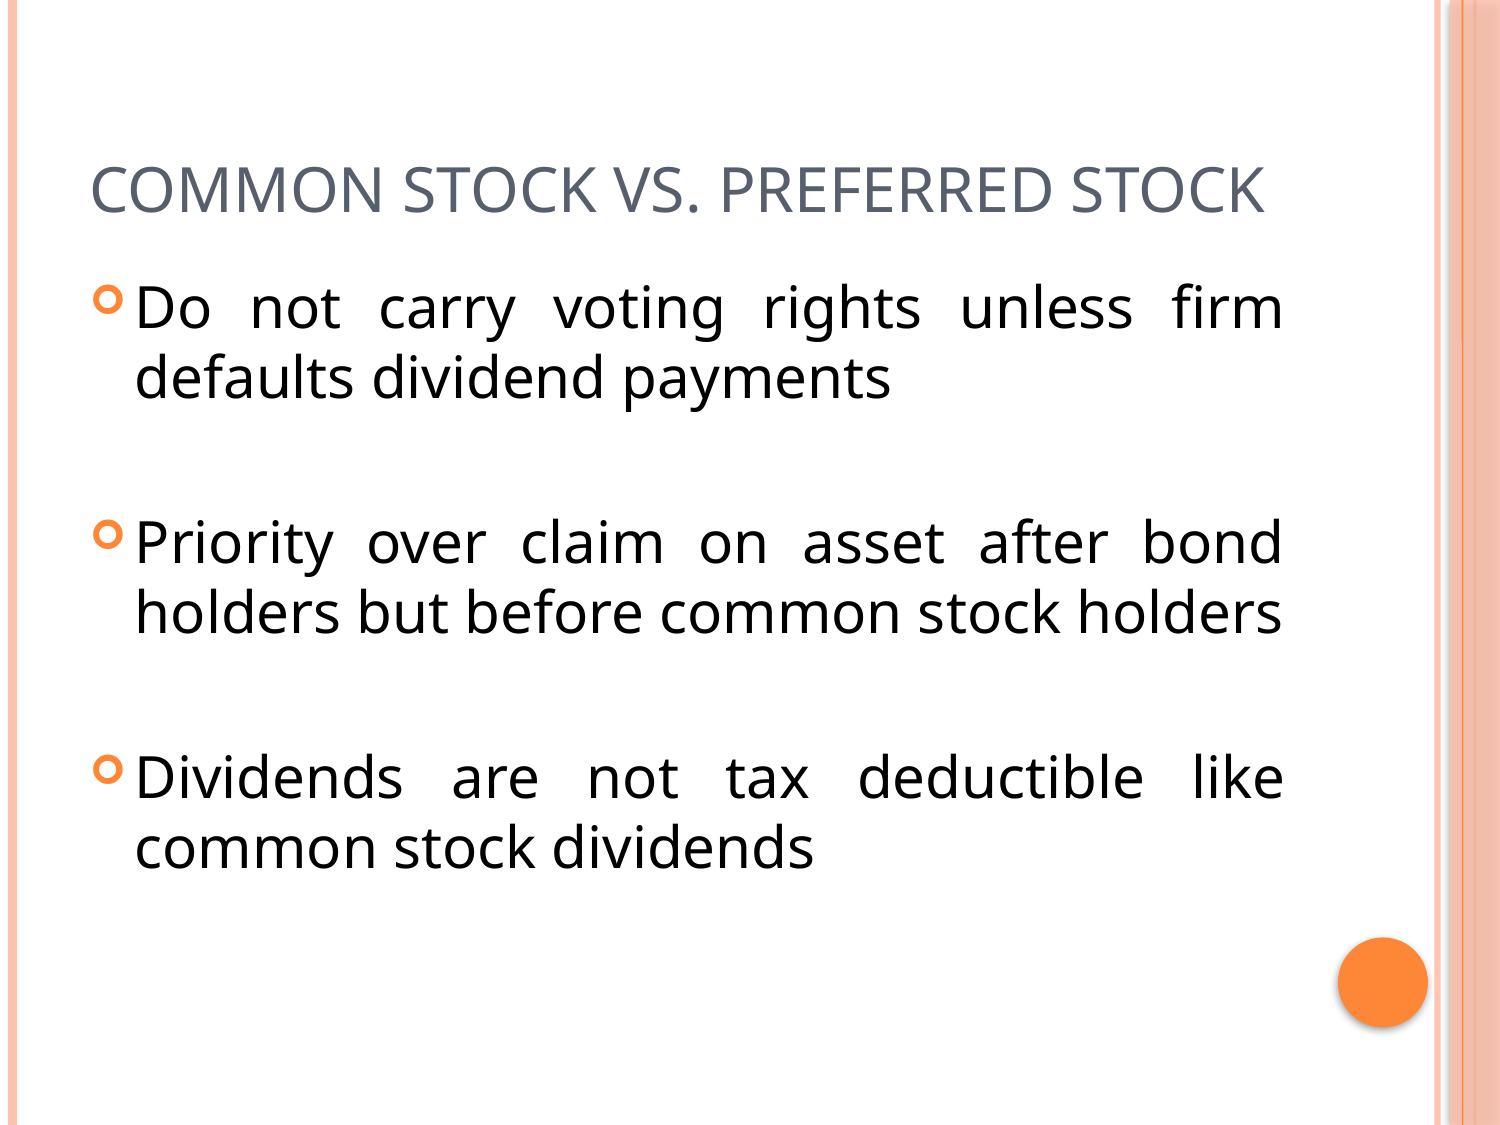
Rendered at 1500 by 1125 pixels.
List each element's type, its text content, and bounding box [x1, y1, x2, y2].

title Common stock vs. preferred stock [75, 45, 1300, 233]
list Do not carry voting rights unless firm defaults dividend payments Priority over claim on asset after bond holders but before common stock holders Dividends are not tax deductible like common stock dividends [75, 262, 1300, 1062]
